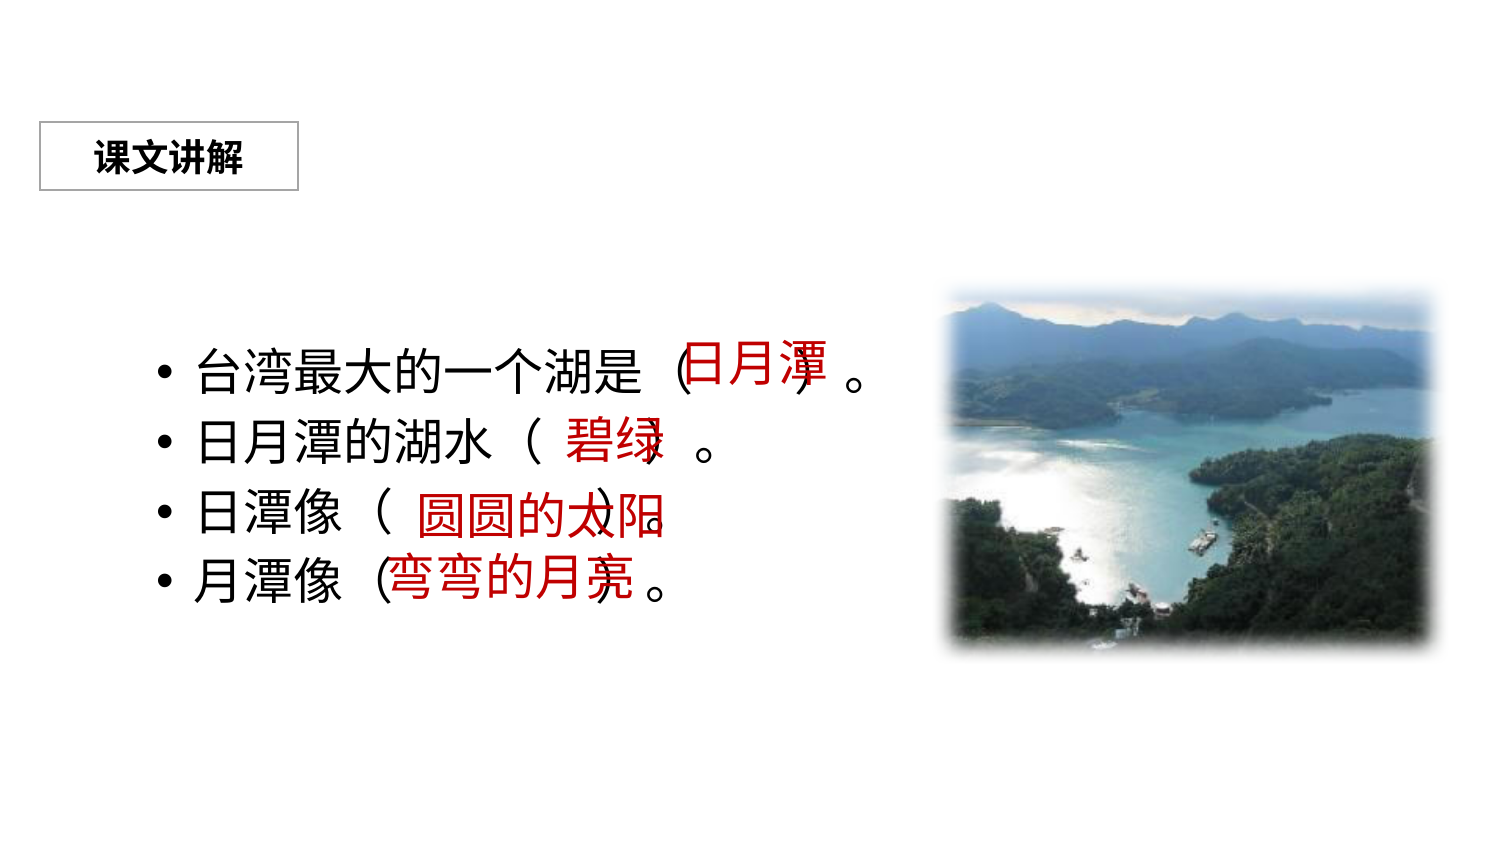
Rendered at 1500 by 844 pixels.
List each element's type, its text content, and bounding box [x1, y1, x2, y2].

text_box 碧绿 [554, 402, 732, 474]
text_box 日月潭 [667, 326, 843, 398]
text_box 弯弯的月亮 [373, 540, 677, 612]
text_box 圆圆的太阳 [405, 478, 680, 550]
text_box 课文讲解 [39, 121, 299, 191]
picture [931, 275, 1450, 665]
text_box 台湾最大的一个湖是（ ）。 日月潭的湖水（ ）。 日潭像（ ）。 月潭像（ ）。 [144, 266, 944, 638]
